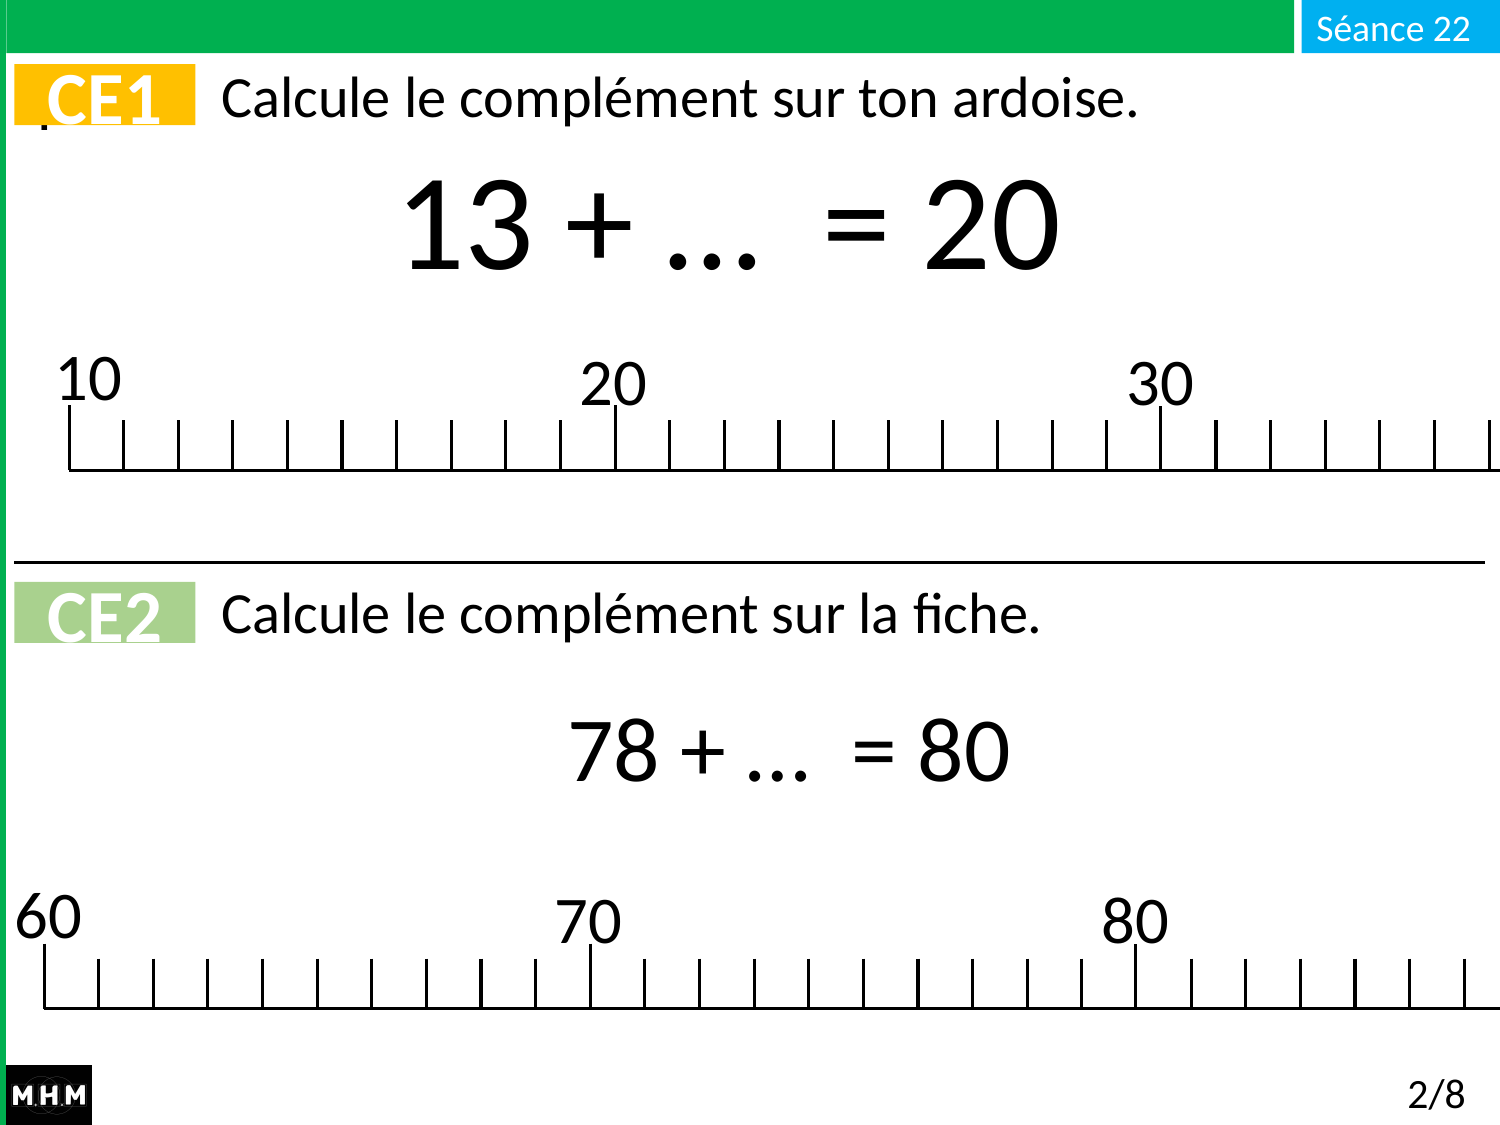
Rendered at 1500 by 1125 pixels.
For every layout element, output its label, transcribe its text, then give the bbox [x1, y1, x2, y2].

text_box CE2 [13, 581, 196, 644]
title Calcule le complément sur ton ardoise. [206, 54, 1500, 144]
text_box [39, 326, 1500, 472]
text_box 78 + … = 80 [522, 682, 1036, 808]
text_box Calcule le complément sur la fiche. [206, 570, 1500, 659]
list 2/8 [1373, 1064, 1500, 1125]
picture [6, 1065, 92, 1125]
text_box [0, 864, 1500, 1010]
text_box CE1 [13, 63, 196, 126]
text_box 13 + … = 20 [349, 144, 1284, 305]
